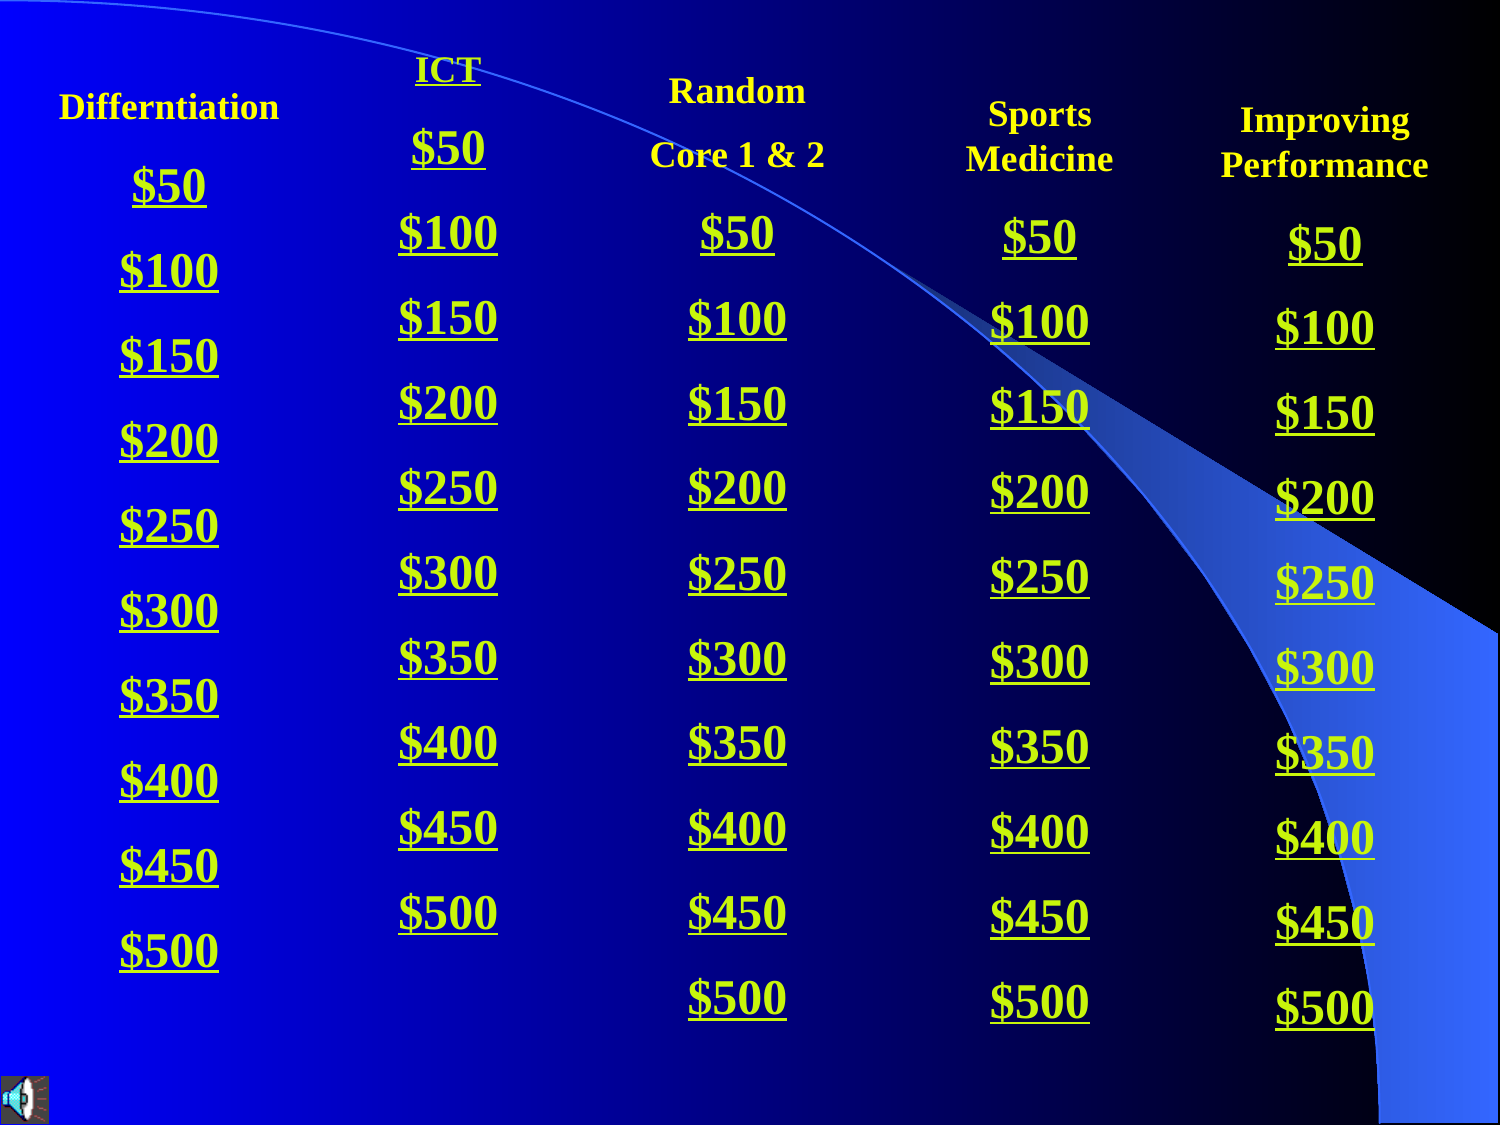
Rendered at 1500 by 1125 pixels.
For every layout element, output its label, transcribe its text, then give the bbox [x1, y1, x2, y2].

picture [0, 1074, 51, 1125]
text_box Random Core 1 & 2 $50 $100 $150 $200 $250 $300 $350 $400 $450 $500 [631, 58, 844, 1118]
text_box Improving Performance $50 $100 $150 $200 $250 $300 $350 $400 $450 $500 [1187, 87, 1463, 1125]
text_box ICT $50 $100 $150 $200 $250 $300 $350 $400 $450 $500 [321, 37, 575, 1032]
text_box Sports Medicine $50 $100 $150 $200 $250 $300 $350 $400 $450 $500 [928, 81, 1152, 1121]
text_box Differntiation $50 $100 $150 $200 $250 $300 $350 $400 $450 $500 [37, 75, 302, 1070]
